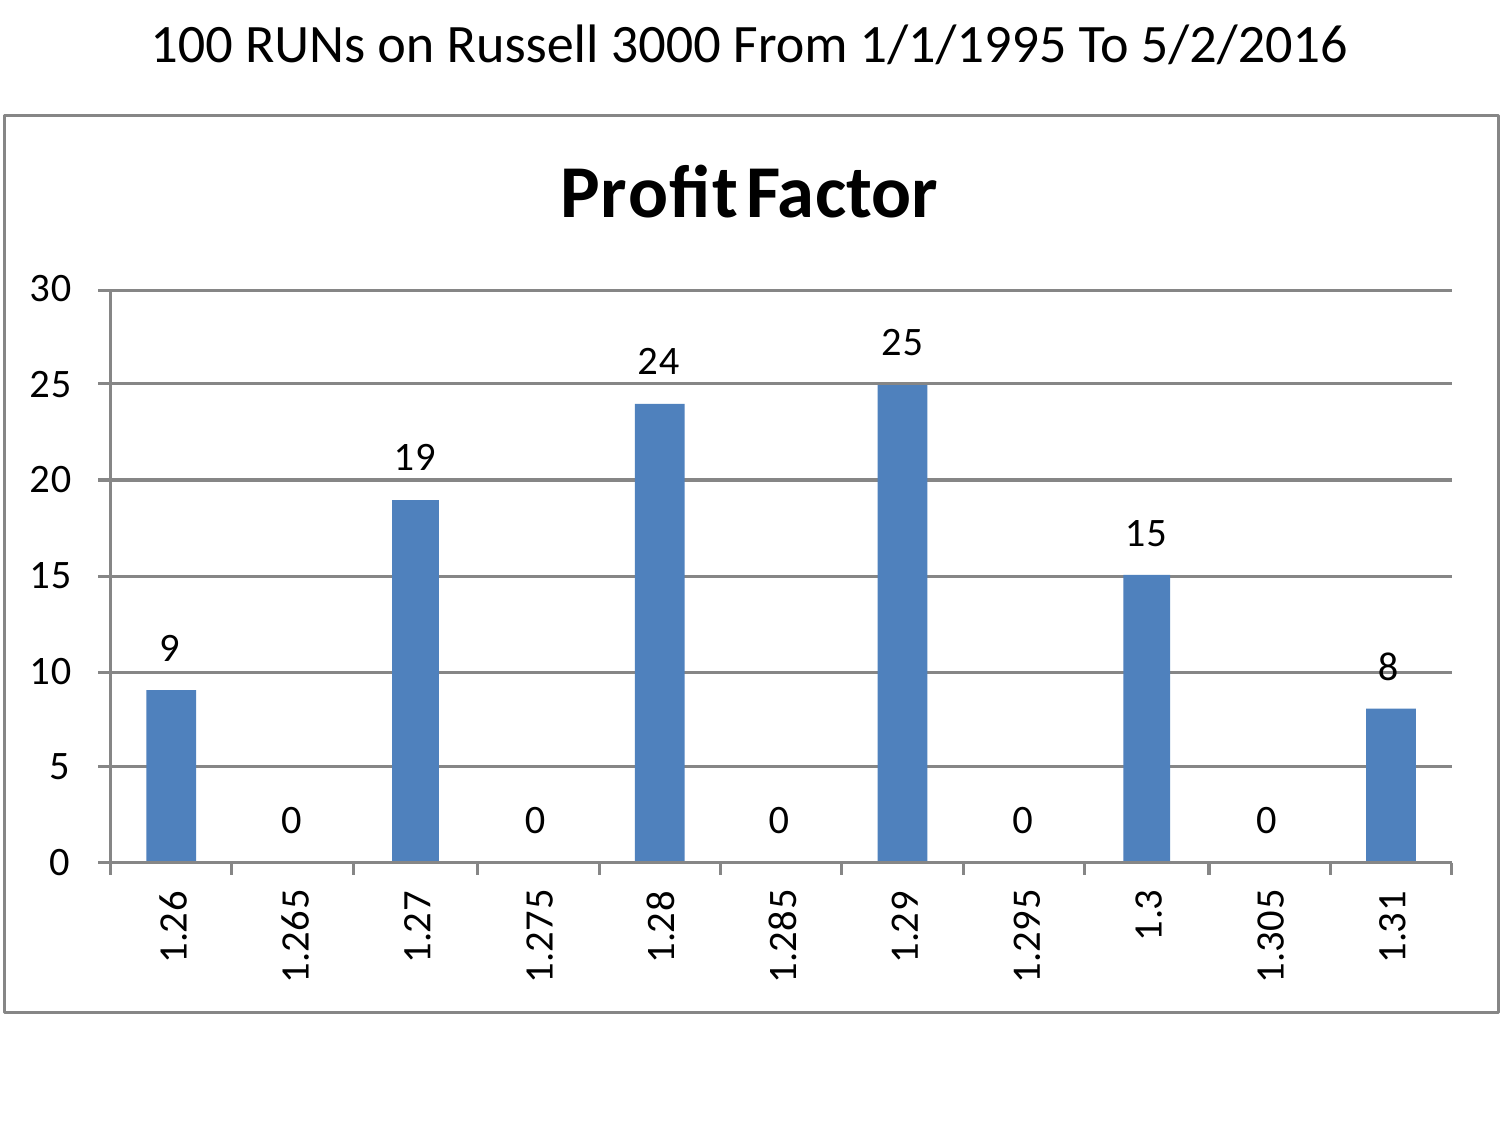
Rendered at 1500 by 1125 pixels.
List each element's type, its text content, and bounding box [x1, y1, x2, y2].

text_box 100 RUNs on Russell 3000 From 1/1/1995 To 5/2/2016 [0, 0, 1500, 81]
picture [0, 110, 1500, 1014]
